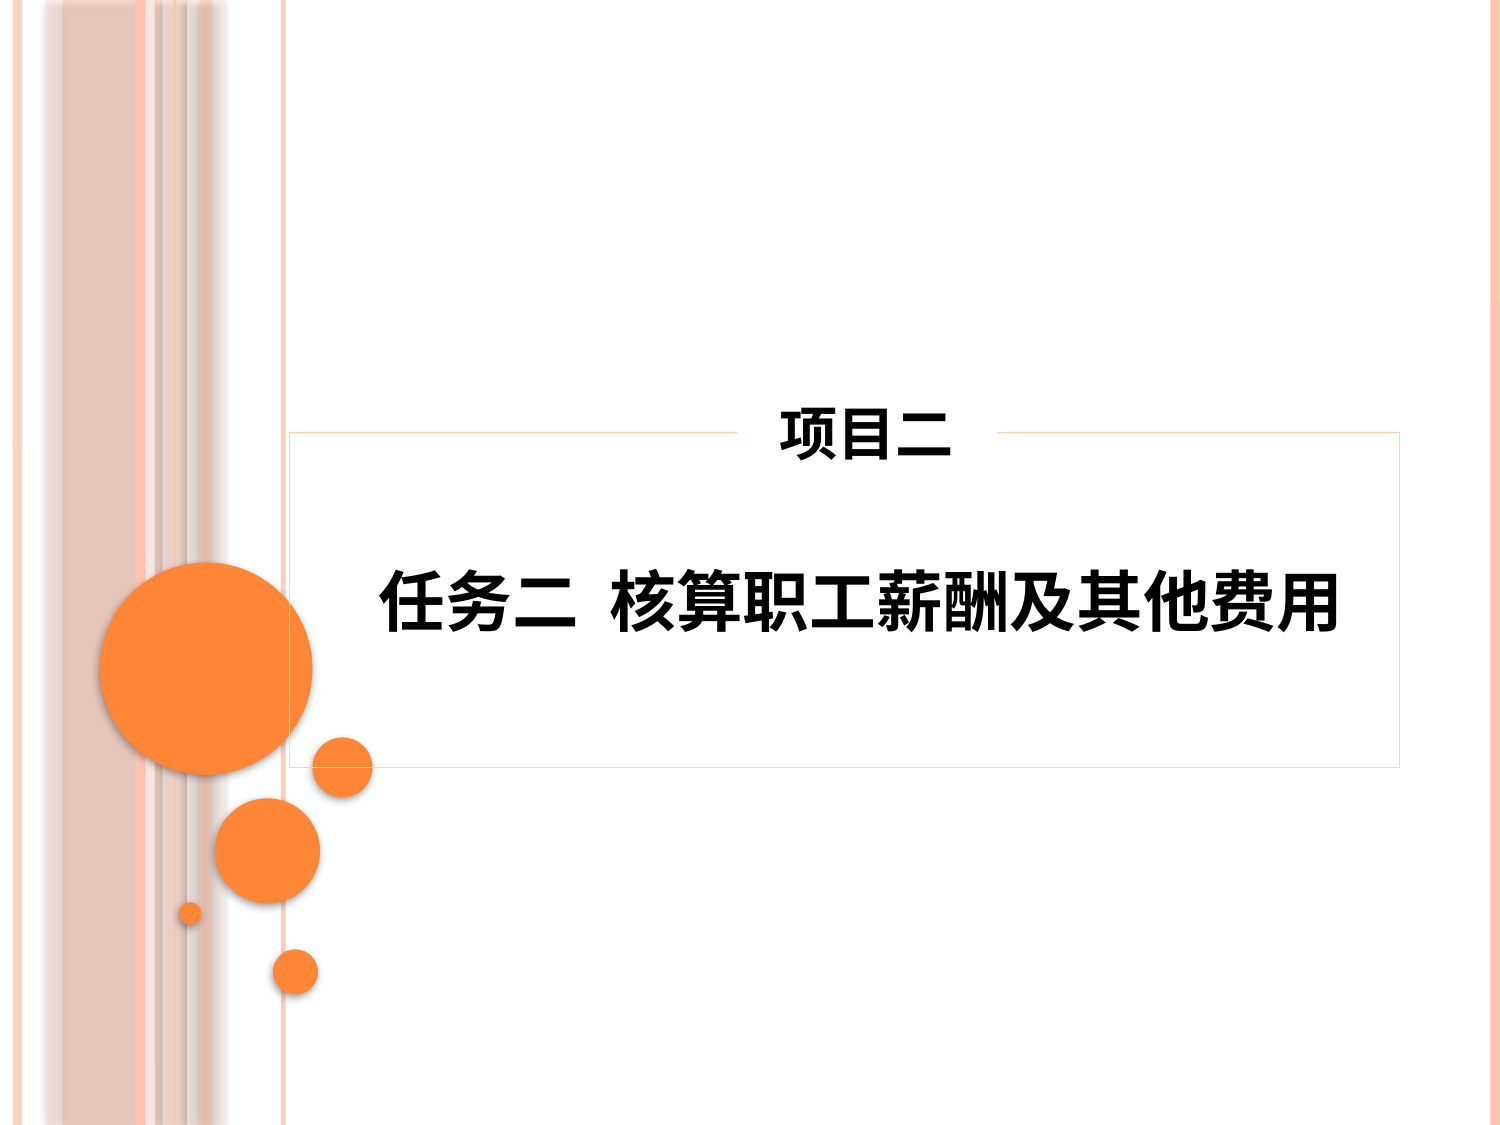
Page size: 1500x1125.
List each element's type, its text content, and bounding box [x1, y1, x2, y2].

text_box 任务二 核算职工薪酬及其他费用 [289, 432, 1400, 768]
text_box 项目二 [737, 389, 998, 475]
